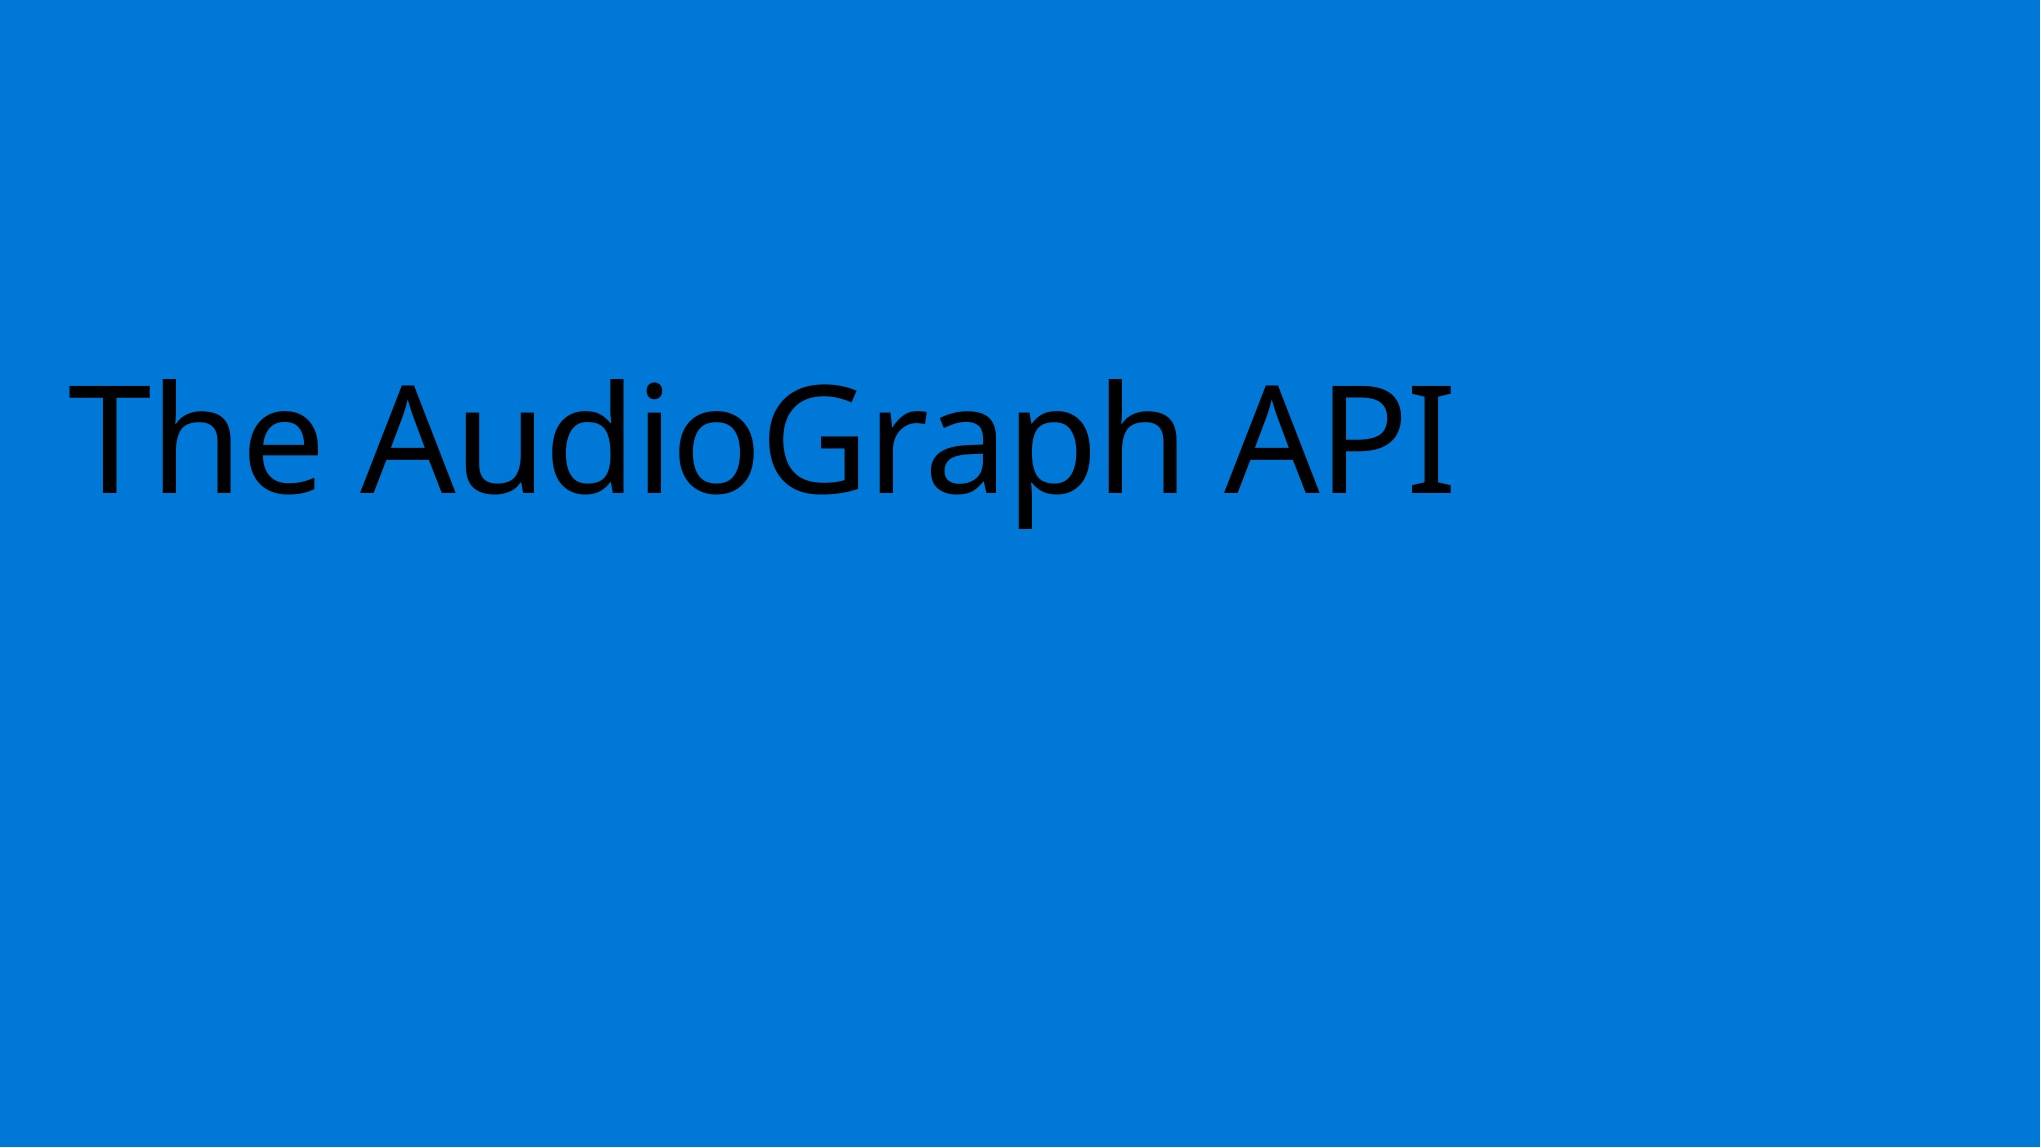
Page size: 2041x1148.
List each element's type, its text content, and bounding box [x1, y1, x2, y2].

title The AudioGraph API [45, 348, 1996, 543]
